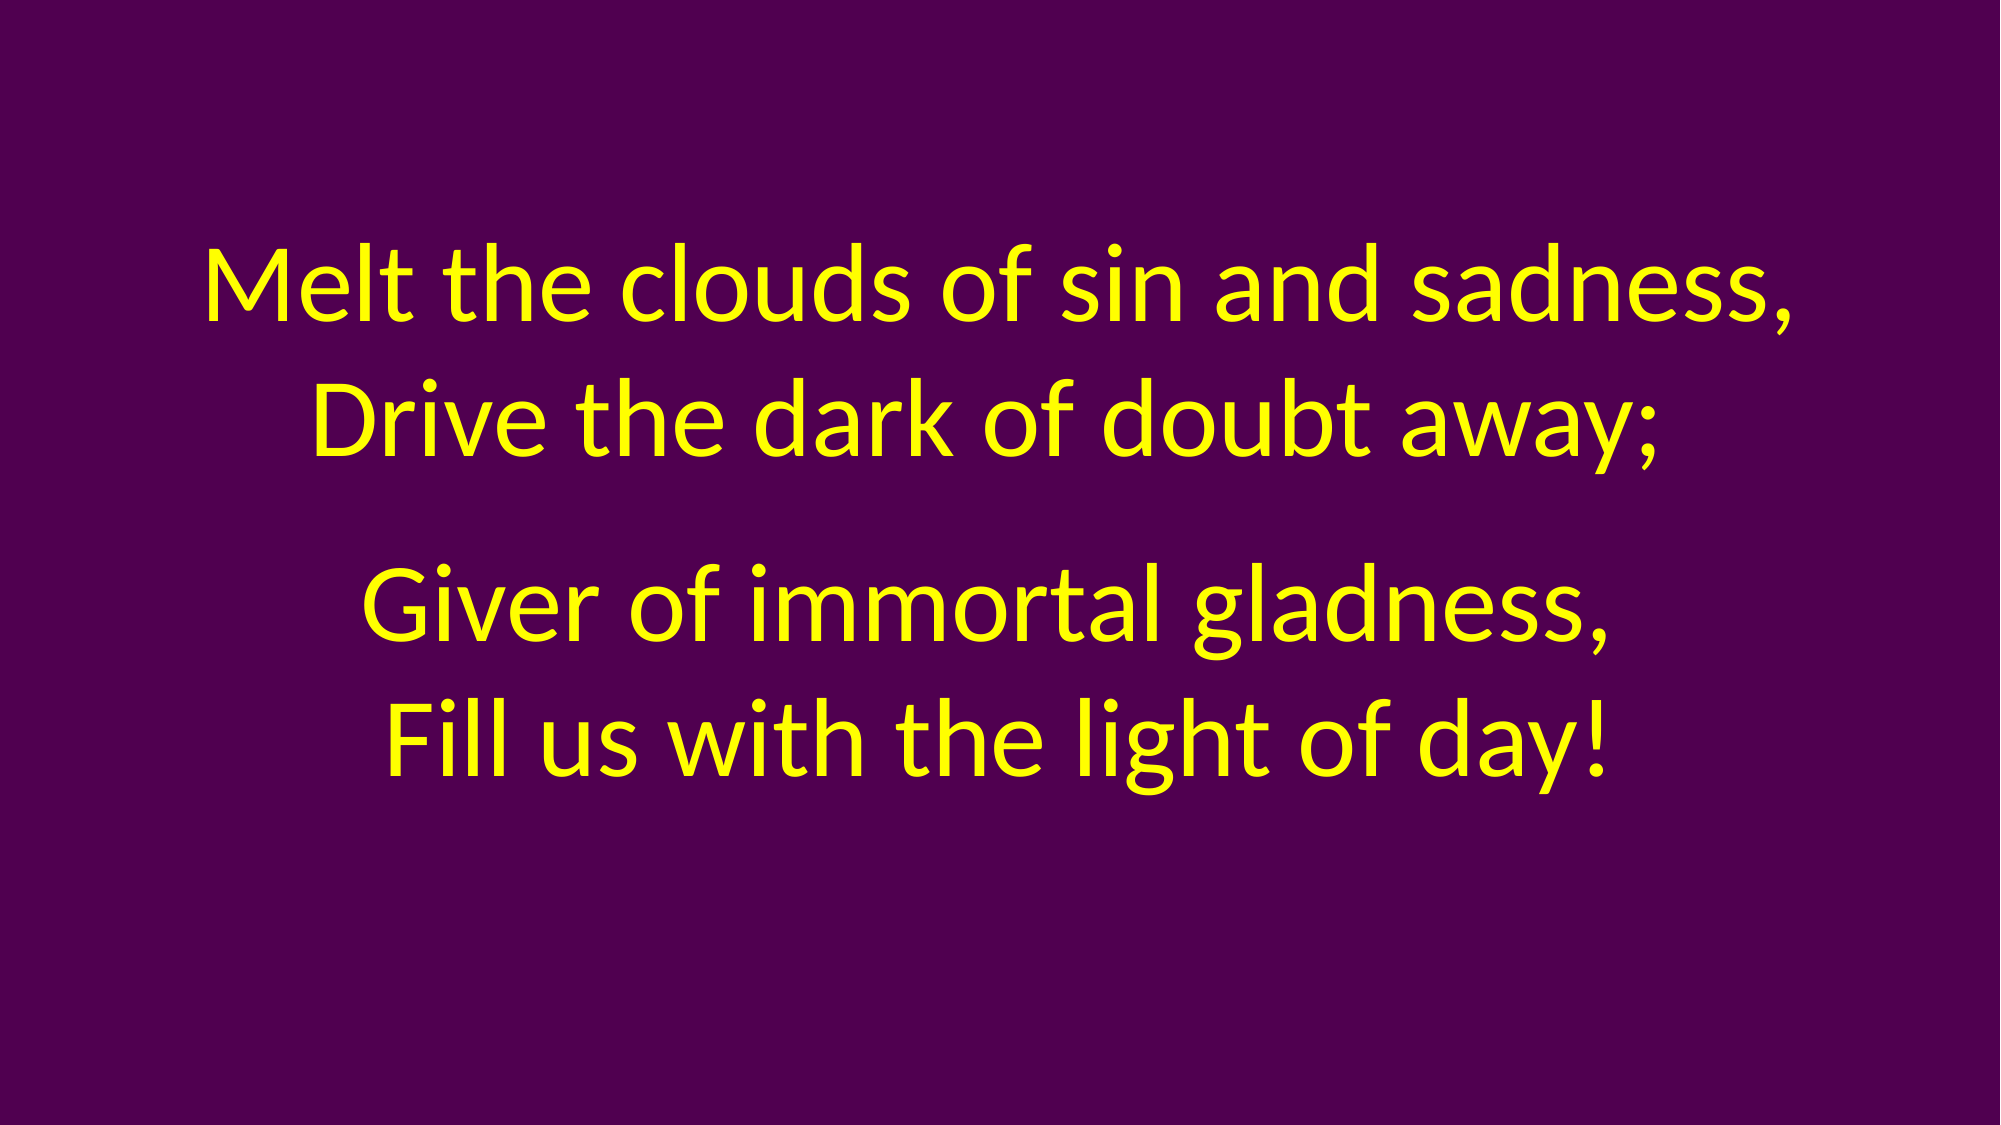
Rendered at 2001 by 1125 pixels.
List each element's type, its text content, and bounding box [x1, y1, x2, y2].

text_box Melt the clouds of sin and sadness, Drive the dark of doubt away; Giver of immortal gladness, Fill us with the light of day! [0, 201, 2000, 807]
